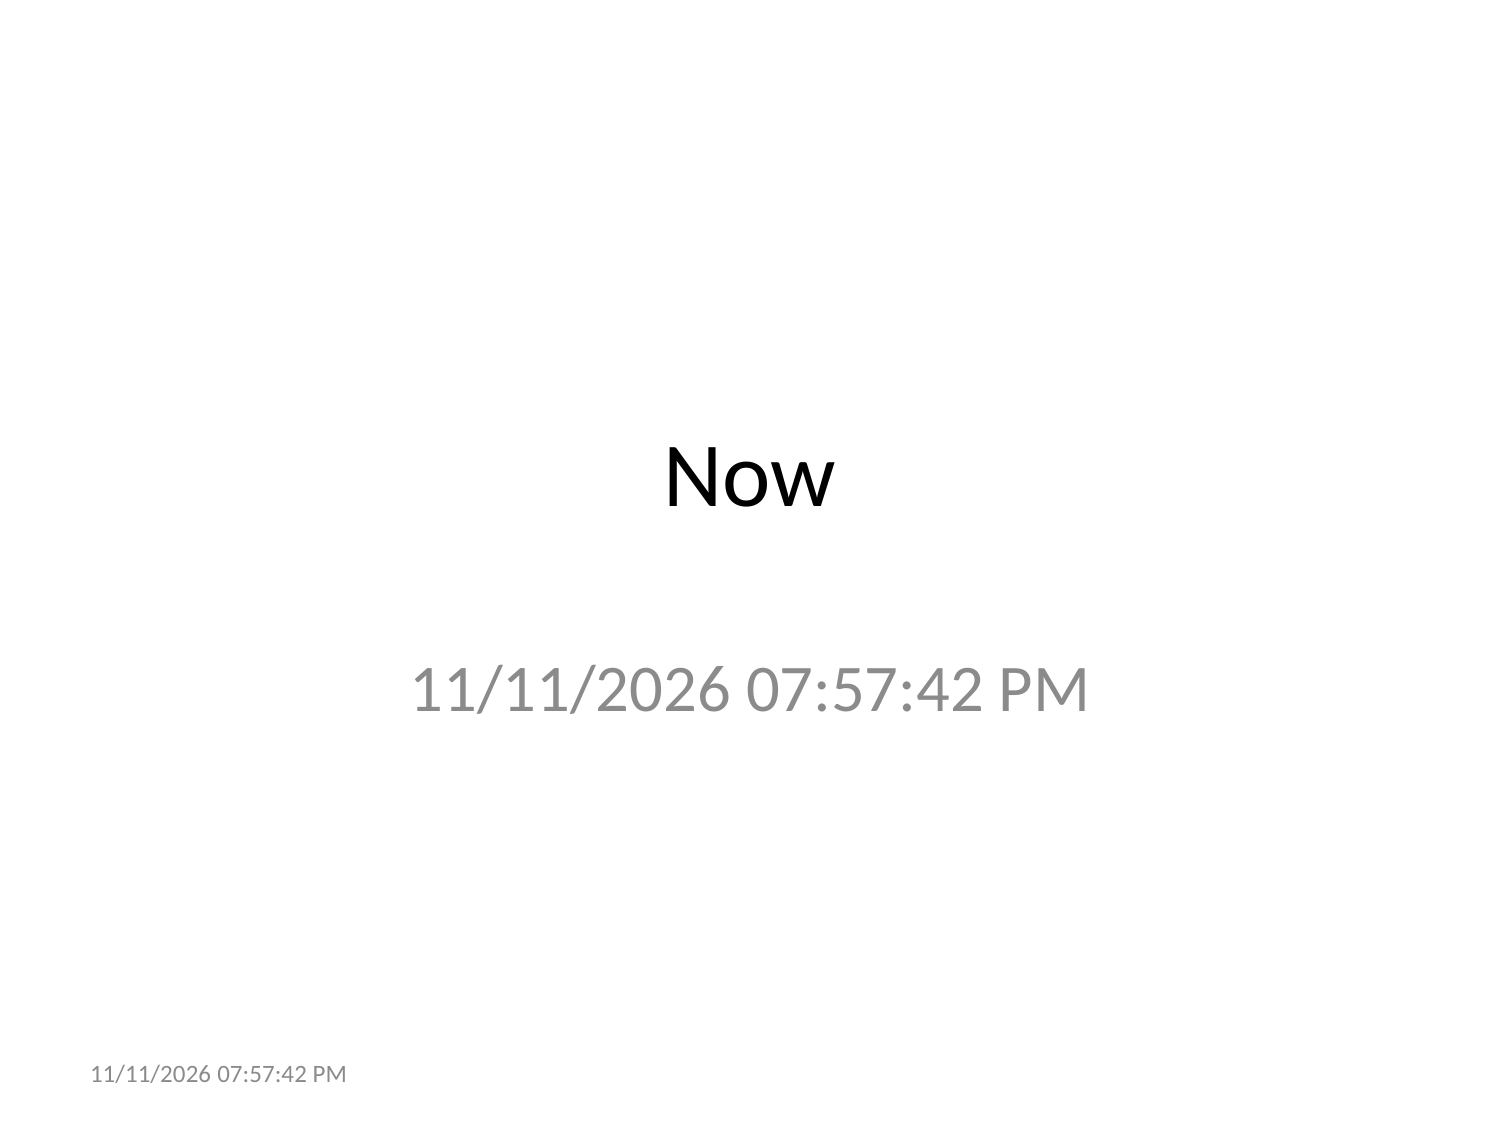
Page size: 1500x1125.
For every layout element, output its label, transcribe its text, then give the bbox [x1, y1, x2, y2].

title Now [112, 349, 1388, 591]
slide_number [75, 1042, 425, 1103]
subtitle 2011-12-19 10:20:04 AM [225, 637, 1275, 925]
